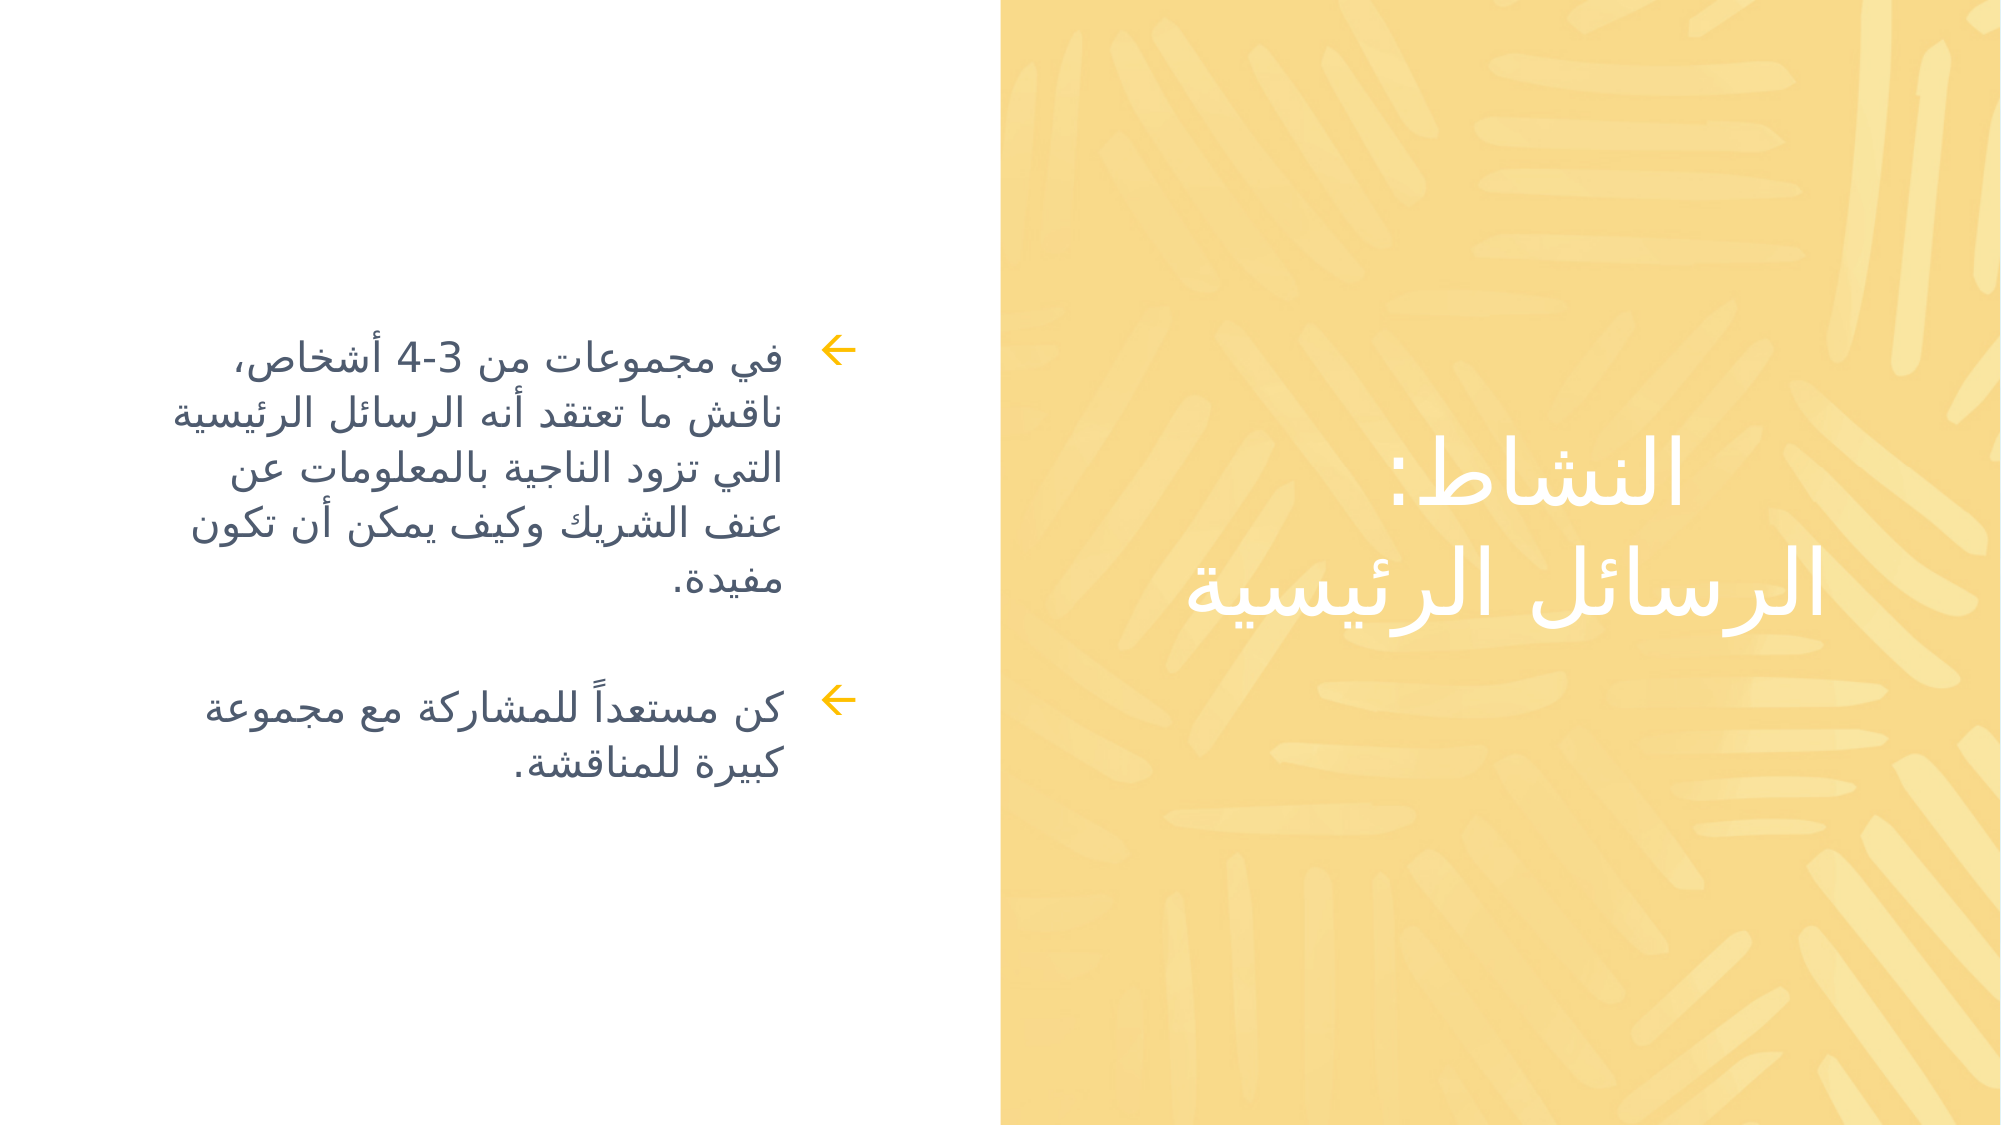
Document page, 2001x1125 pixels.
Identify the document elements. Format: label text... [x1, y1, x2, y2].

list في مجموعات من 3-4 أشخاص، ناقش ما تعتقد أنه الرسائل الرئيسية التي تزود الناجية بالمعلومات عن عنف الشريك وكيف يمكن أن تكون مفيدة. كن مستعداً للمشاركة مع مجموعة كبيرة للمناقشة. [132, 140, 868, 971]
title النشاط: الرسائل الرئيسية [1115, 396, 1899, 651]
picture [0, 0, 2001, 1125]
